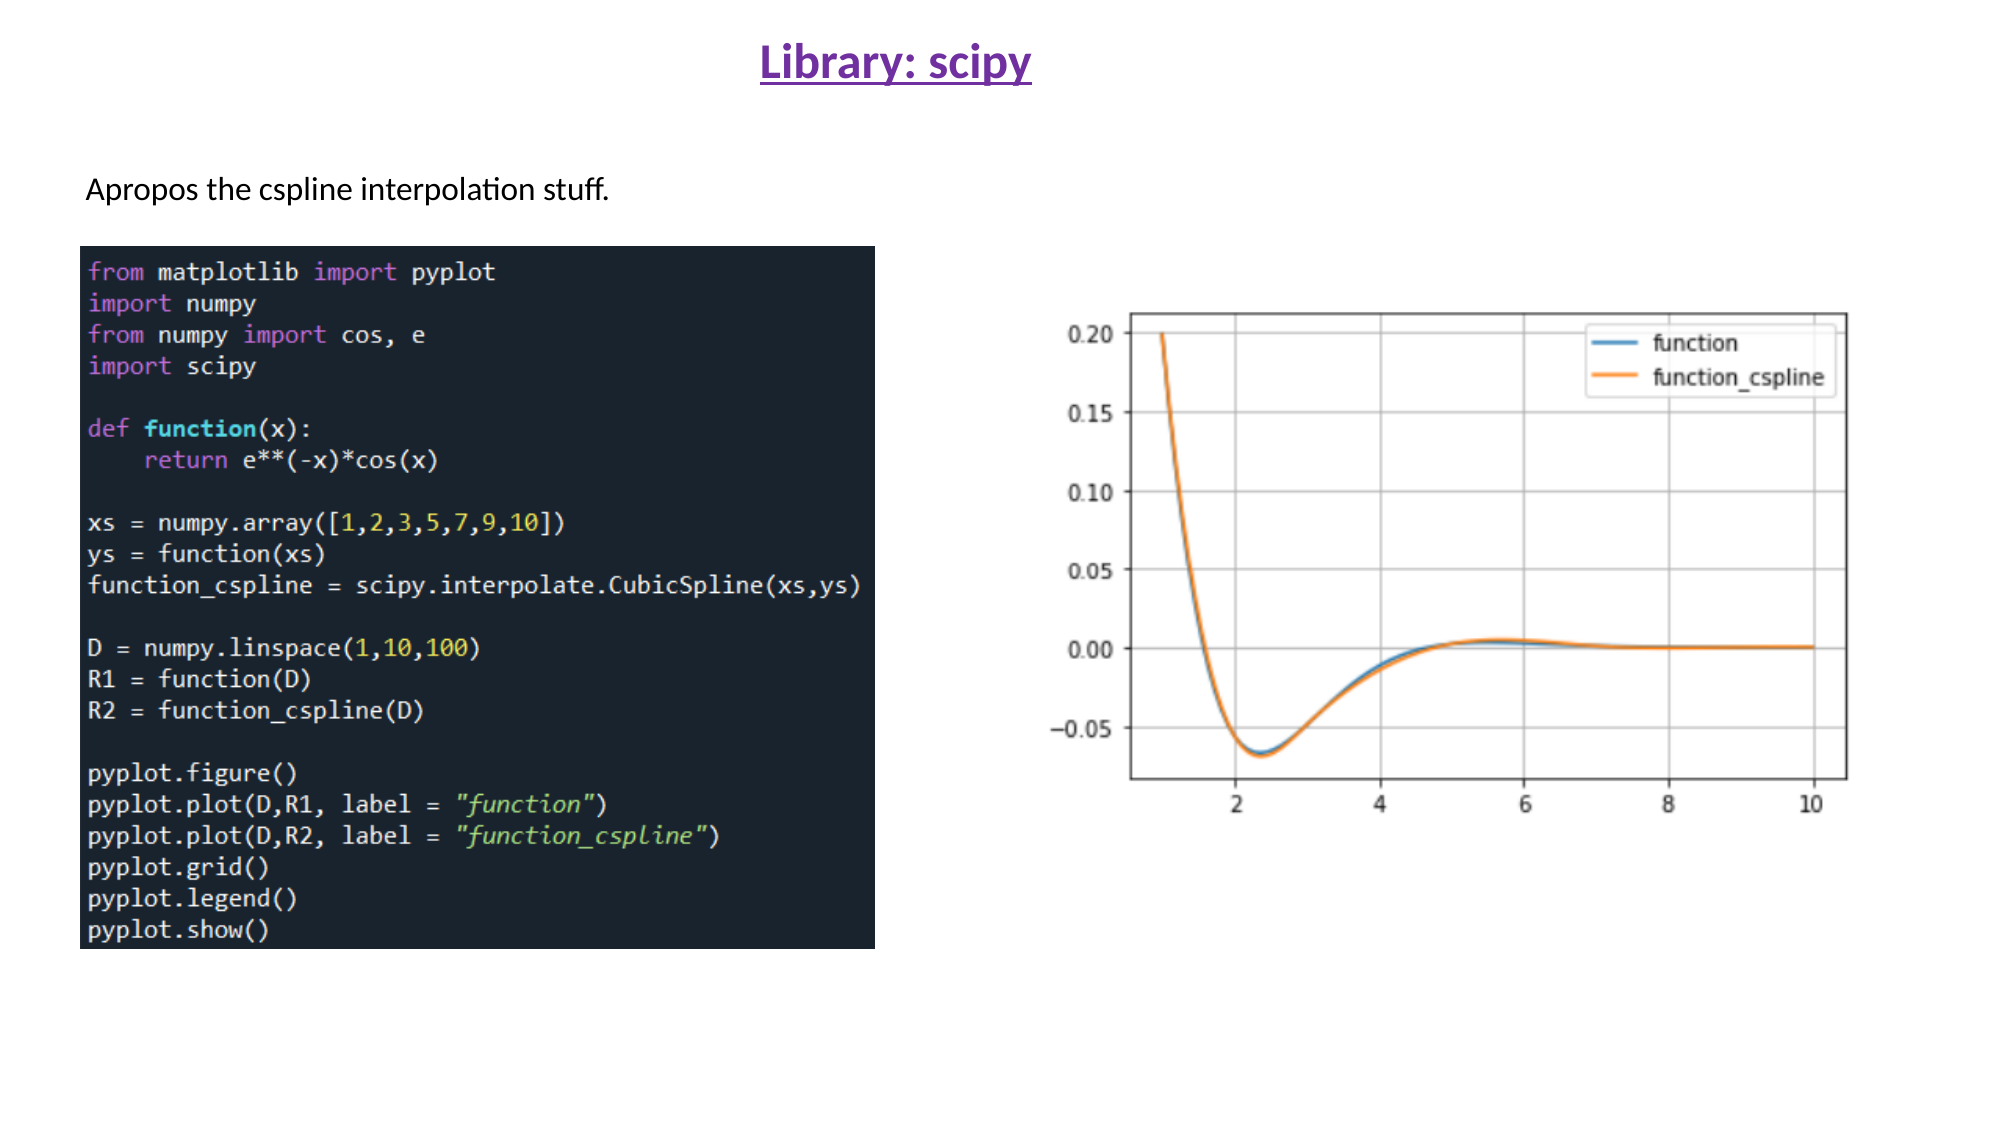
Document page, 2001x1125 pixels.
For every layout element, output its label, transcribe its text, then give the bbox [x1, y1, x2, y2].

text_box Library: scipy [745, 21, 1047, 97]
text_box Apropos the cspline interpolation stuff. [70, 159, 875, 215]
picture [80, 246, 875, 949]
picture [1048, 300, 1857, 825]
